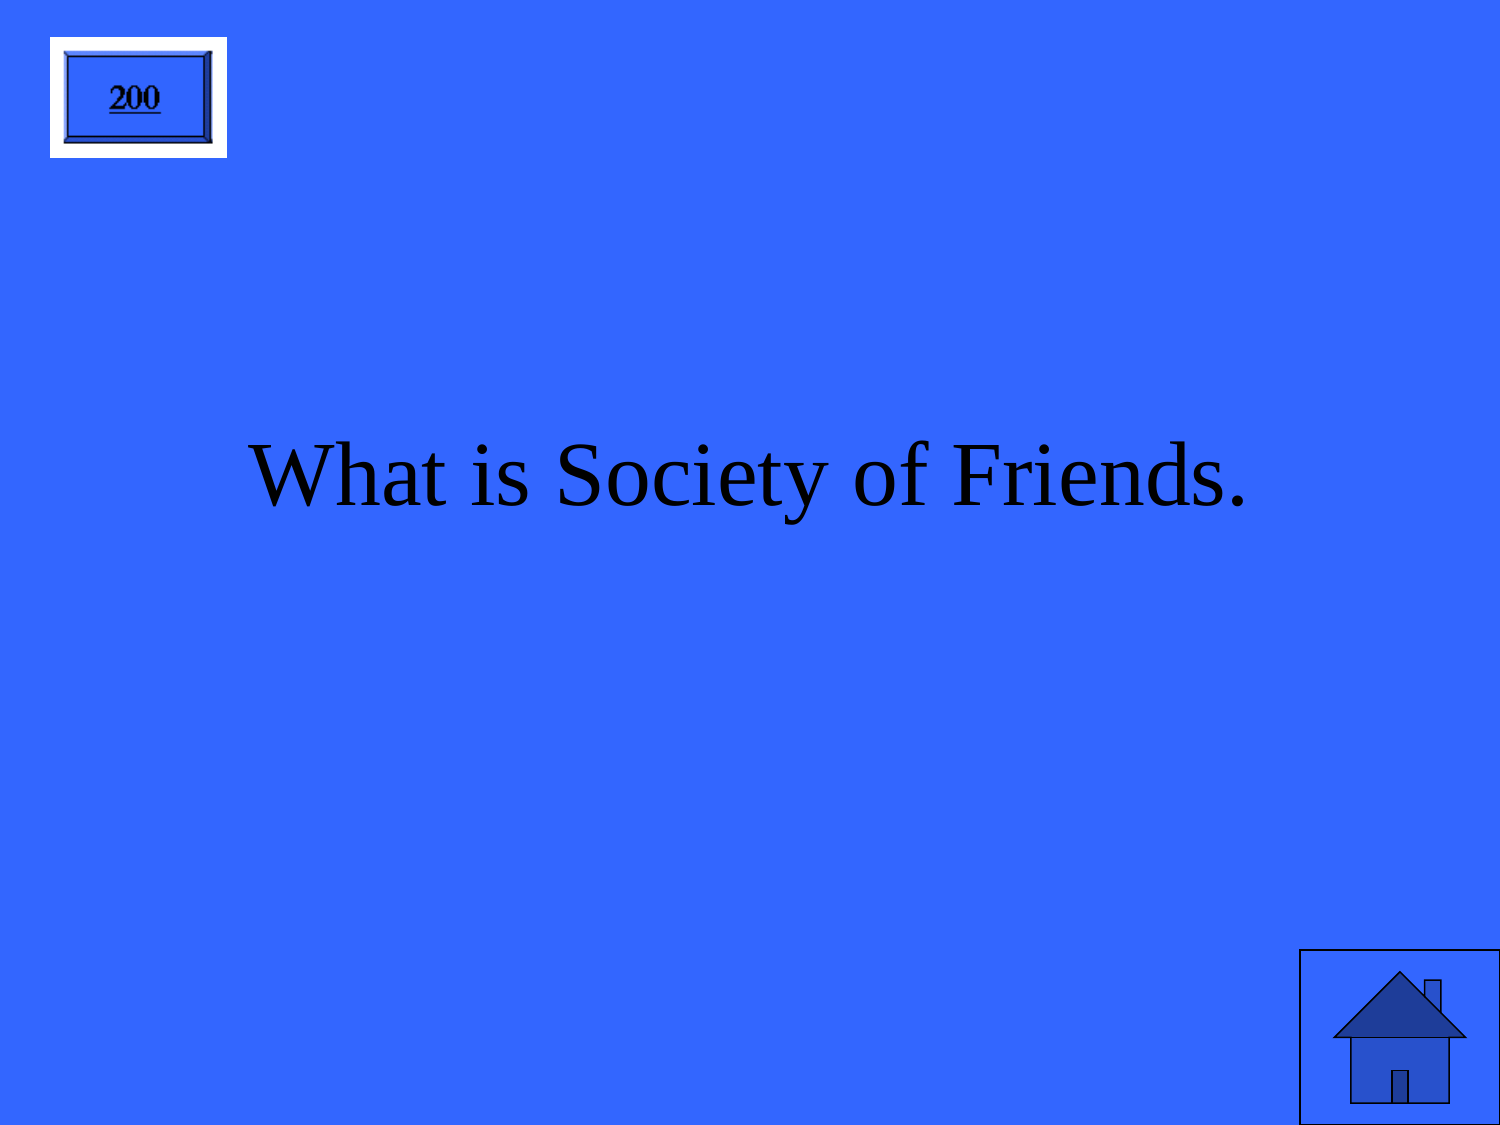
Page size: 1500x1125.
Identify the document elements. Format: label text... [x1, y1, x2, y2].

text_box [1299, 950, 1500, 1125]
title What is Society of Friends. [112, 375, 1388, 563]
picture [49, 37, 227, 159]
